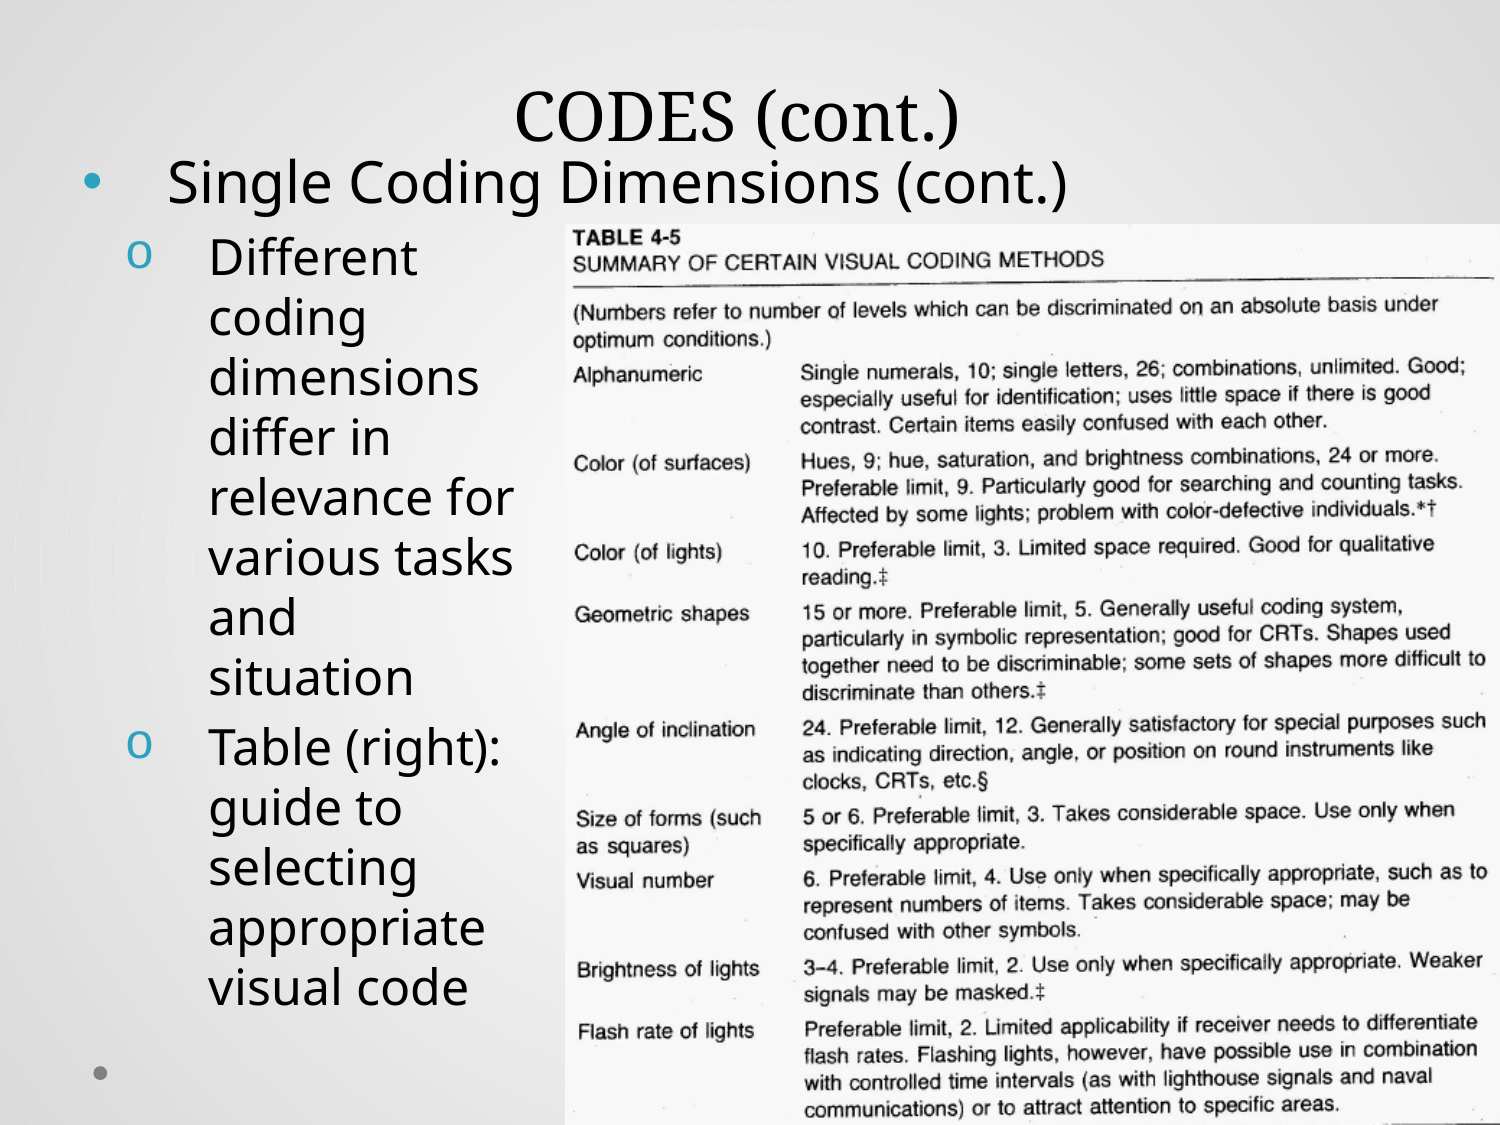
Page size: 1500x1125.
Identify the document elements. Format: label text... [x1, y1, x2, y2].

picture [565, 224, 1500, 1125]
list Single Coding Dimensions (cont.) Different coding dimensions differ in relevance for various tasks and situation Table (right): guide to selecting appropriate visual code [50, 137, 1400, 1113]
title CODES (cont.) [62, 62, 1413, 163]
